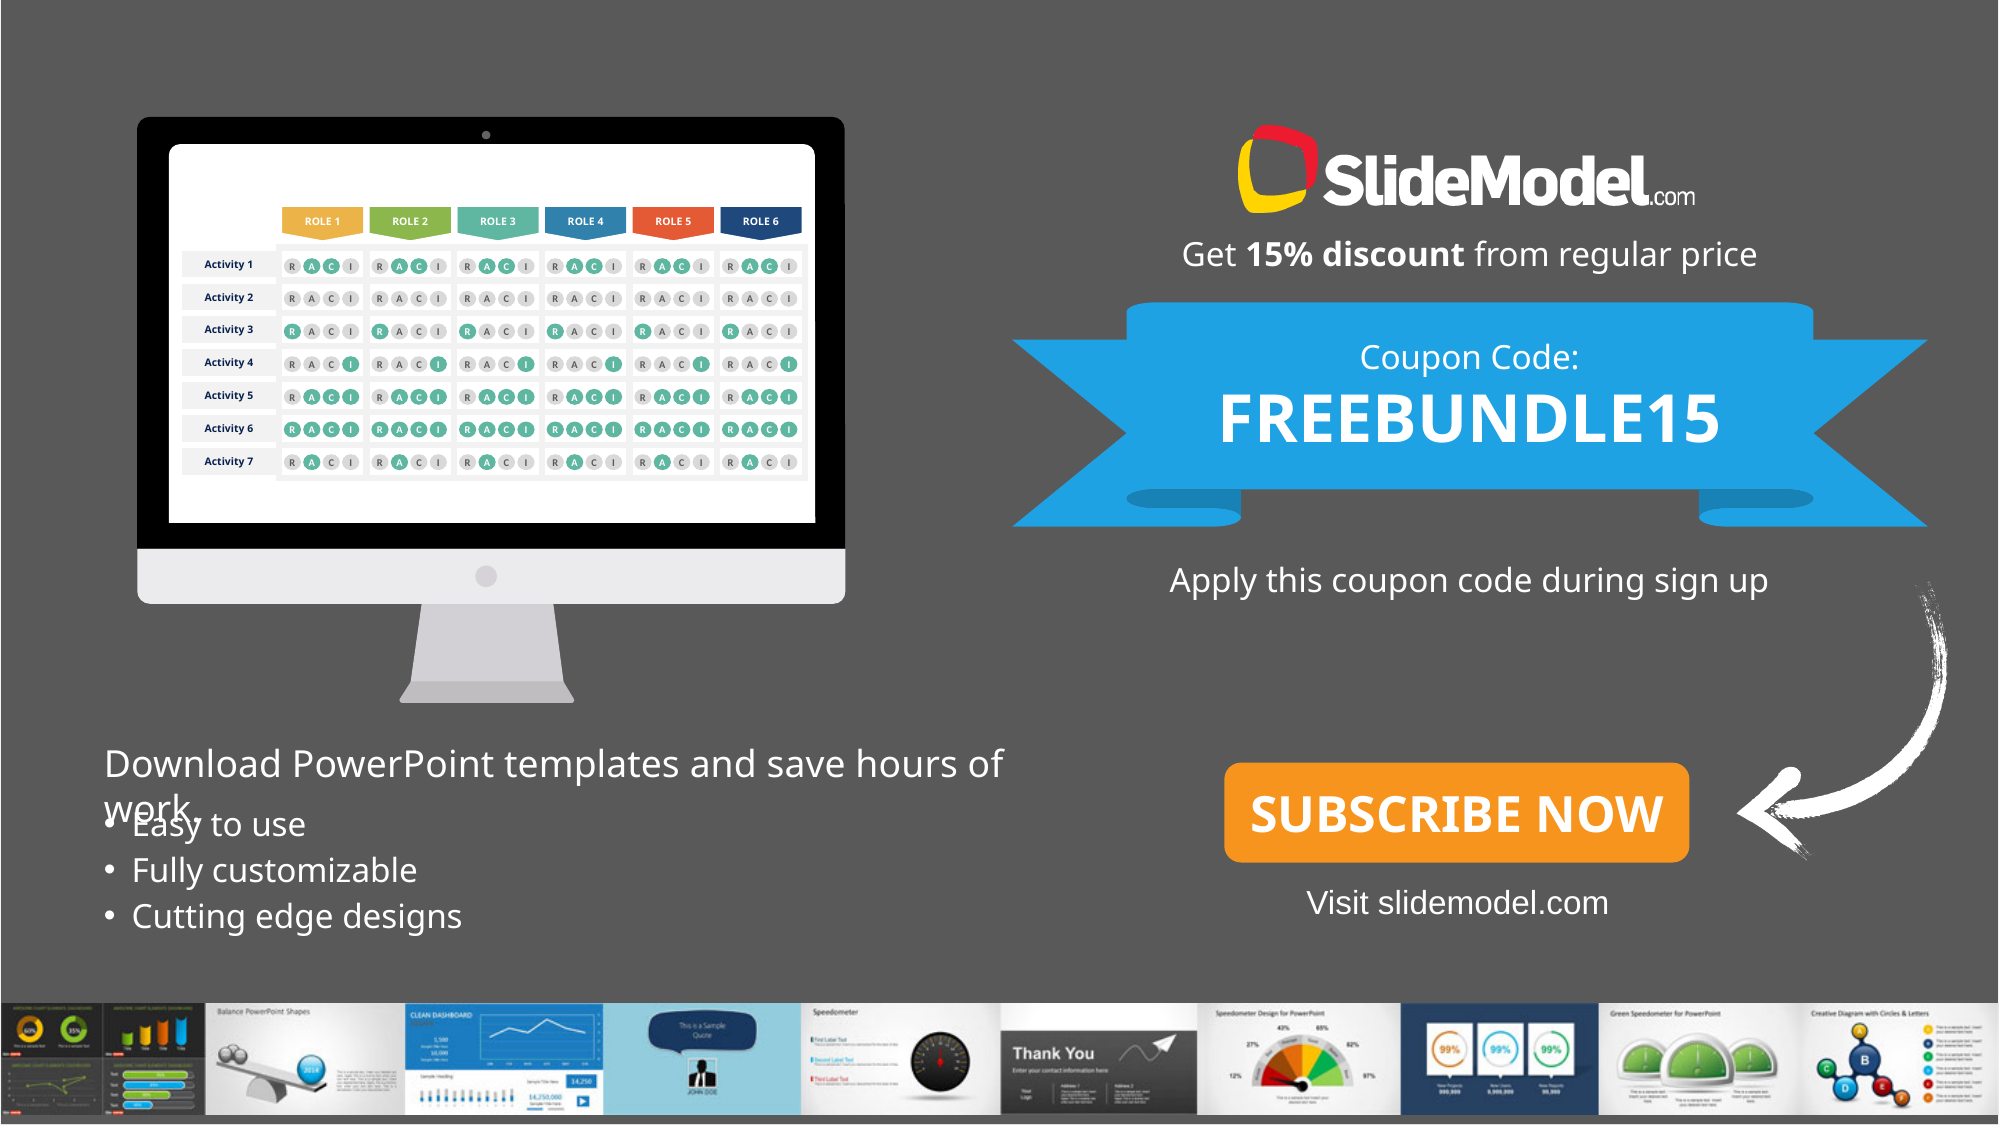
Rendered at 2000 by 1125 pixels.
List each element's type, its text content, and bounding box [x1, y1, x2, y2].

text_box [136, 116, 846, 704]
text_box Get 15% discount from regular price [1058, 225, 1882, 281]
text_box Visit slidemodel.com [1247, 874, 1669, 928]
picture [1237, 125, 1695, 213]
text_box Download PowerPoint templates and save hours of work. [88, 732, 1059, 838]
text_box [1736, 594, 1948, 861]
text_box Easy to use Fully customizable Cutting edge designs [88, 838, 863, 943]
text_box [1012, 302, 1928, 527]
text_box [179, 203, 806, 479]
picture [0, 1003, 1999, 1115]
text_box [1928, 587, 1937, 601]
text_box [0, 0, 2000, 1003]
text_box Apply this coupon code during sign up [1129, 551, 1811, 607]
text_box SUBSCRIBE NOW [1222, 760, 1692, 865]
text_box Coupon Code: FREEBUNDLE15 [1173, 328, 1767, 464]
